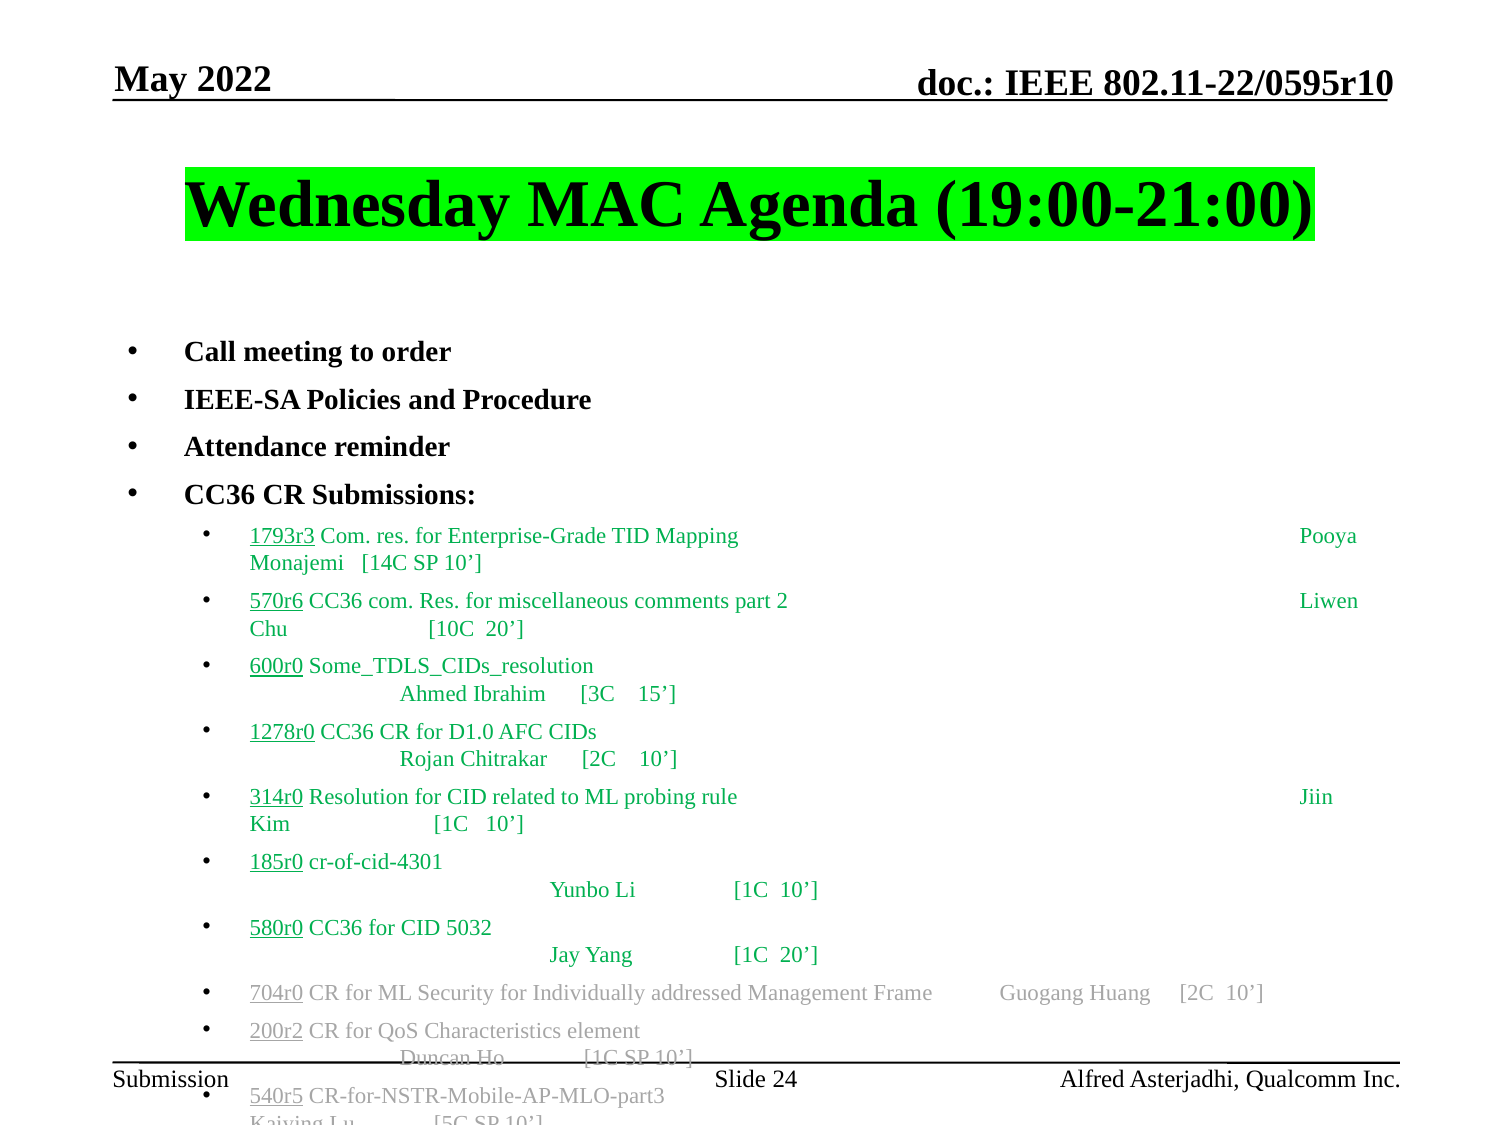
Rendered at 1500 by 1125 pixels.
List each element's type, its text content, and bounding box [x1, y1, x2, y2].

footer Alfred Asterjadhi, Qualcomm Inc. [878, 1061, 1402, 1093]
title Wednesday MAC Agenda (19:00-21:00) [112, 112, 1388, 288]
slide_number Slide 24 [712, 1061, 800, 1123]
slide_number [114, 54, 423, 100]
list Call meeting to order IEEE-SA Policies and Procedure Attendance reminder CC36 CR Submissions: 1793r3 Com. res. for Enterprise-Grade TID Mapping Pooya Monajemi [14C SP 10’] 570r6 CC36 com. Res. for miscellaneous comments part 2 Liwen Chu [10C 20’] 600r0 Some_TDLS_CIDs_resolution Ahmed Ibrahim [3C 15’] 1278r0 CC36 CR for D1.0 AFC CIDs Rojan Chitrakar [2C 10’] 314r0 Resolution for CID related to ML probing rule Jiin Kim [1C 10’] 185r0 cr-of-cid-4301 Yunbo Li [1C 10’] 580r0 CC36 for CID 5032 Jay Yang [1C 20’] 704r0 CR for ML Security for Individually addressed Management Frame Guogang Huang [2C 10’] 200r2 CR for QoS Characteristics element Duncan Ho [1C SP 10’] 540r5 CR-for-NSTR-Mobile-AP-MLO-part3 Kaiying Lu [5C SP 10’] 564r1 CR for 35.2.1.1 Kaiying Lu [2C SP 10’] AoB: Recess [112, 324, 1388, 1063]
